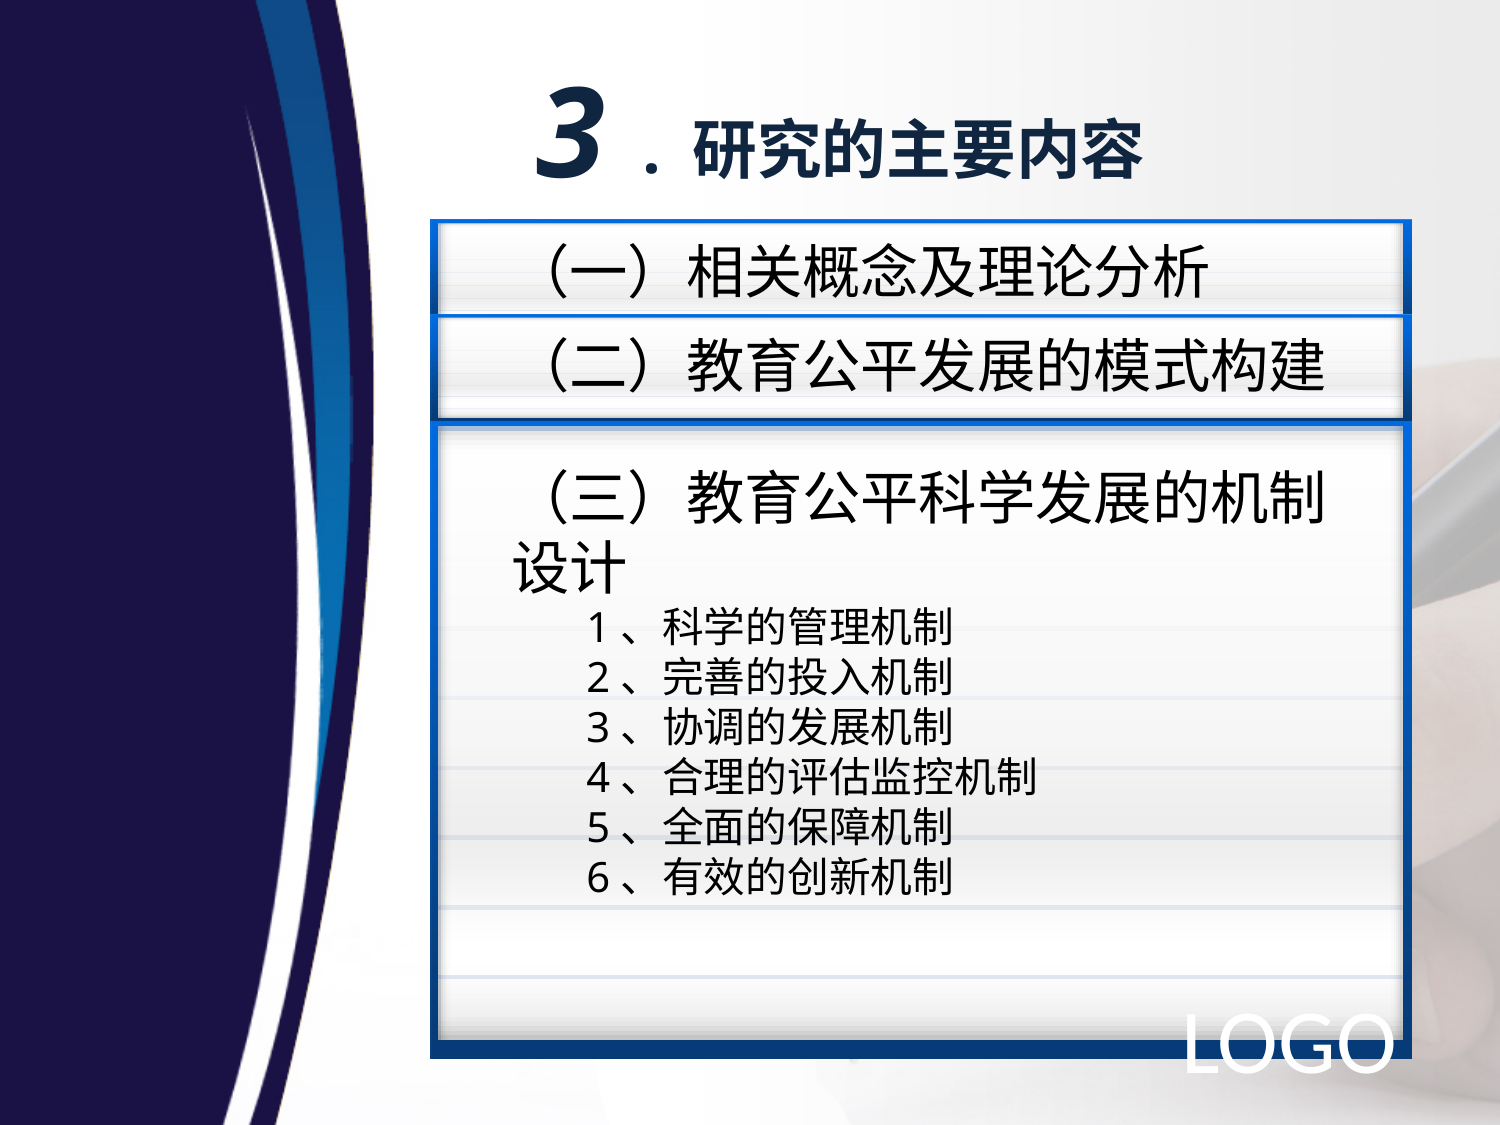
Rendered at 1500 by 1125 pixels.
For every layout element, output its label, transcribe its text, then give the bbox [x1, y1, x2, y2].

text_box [430, 314, 1412, 422]
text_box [430, 428, 1412, 1059]
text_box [430, 219, 1412, 313]
text_box LOGO [1166, 949, 1500, 1125]
text_box 3 [490, 42, 653, 212]
picture [0, 0, 1500, 1125]
text_box . 研究的主要内容 [624, 63, 1164, 218]
